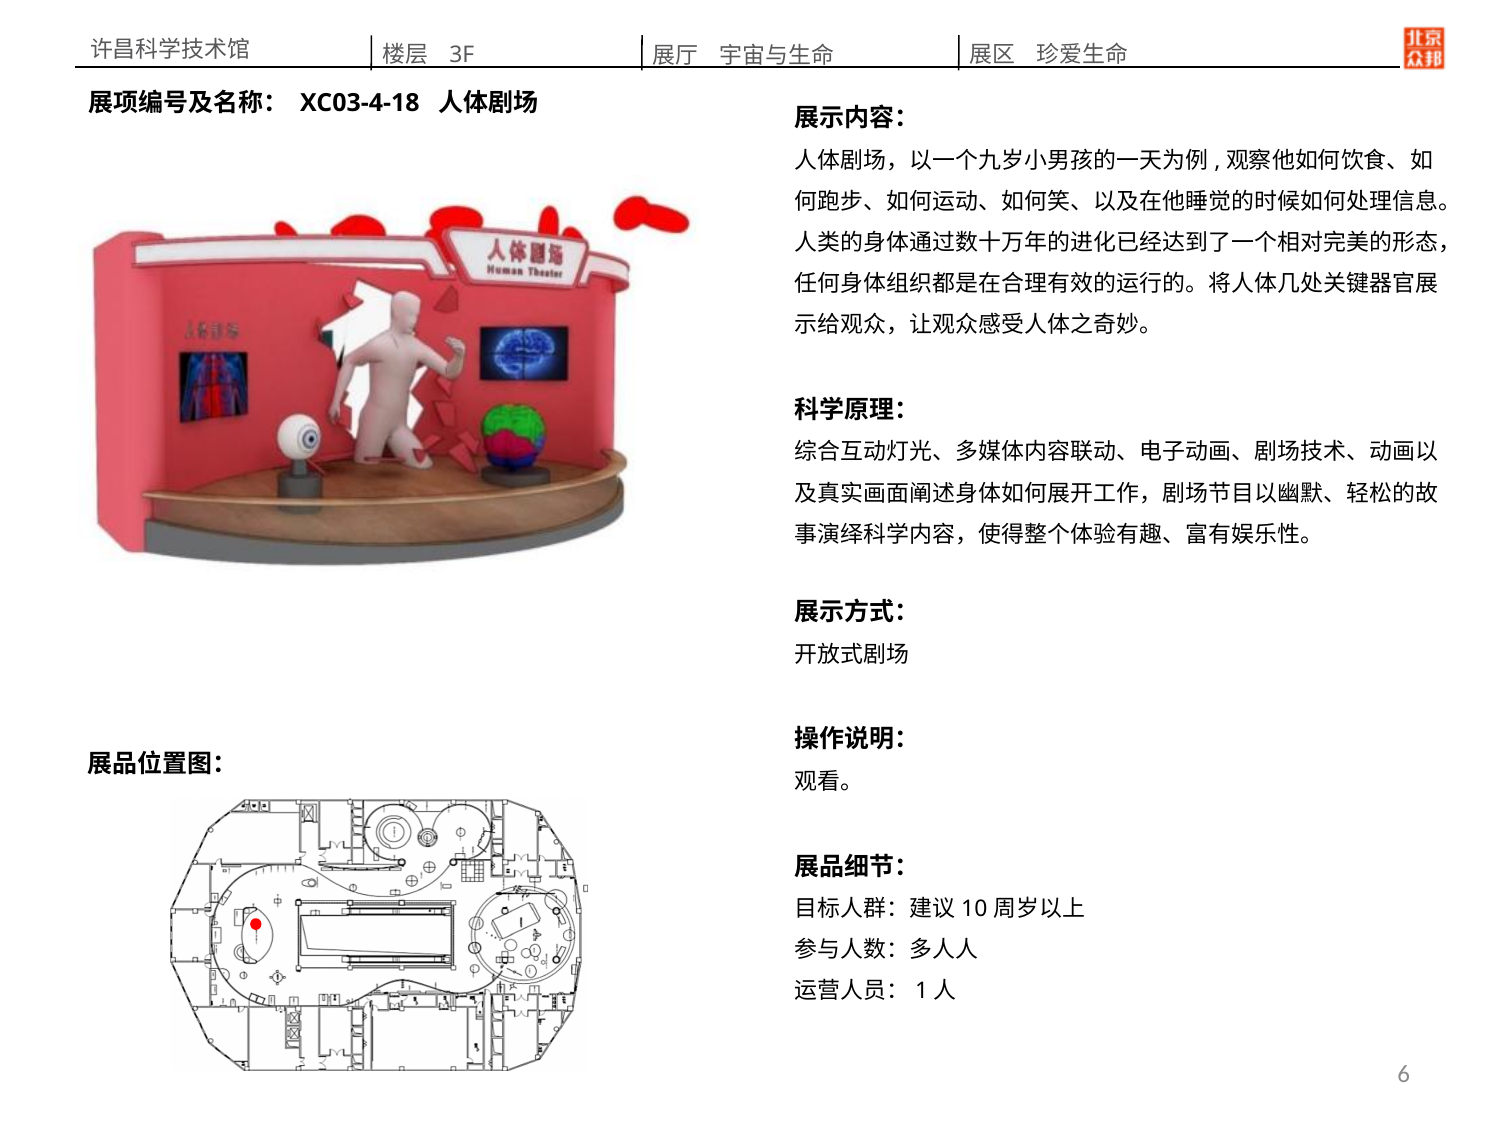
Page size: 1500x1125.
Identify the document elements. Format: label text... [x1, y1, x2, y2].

picture [1400, 21, 1451, 75]
text_box 许昌科学技术馆 [90, 46, 328, 66]
text_box 展厅 宇宙与生命 [652, 26, 923, 66]
text_box 楼层 3F [382, 26, 588, 66]
picture [78, 175, 700, 581]
text_box 展厅 宇宙与生命 [652, 68, 923, 73]
picture [171, 725, 588, 1125]
text_box 展示内容： 人体剧场，以一个九岁小男孩的一天为例,观察他如何饮食、如何跑步、如何运动、如何笑、以及在他睡觉的时候如何处理信息。人类的身体通过数十万年的进化已经达到了一个相对完美的形态，任何身体组织都是在合理有效的运行的。将人体几处关键器官展示给观众，让观众感受人体之奇妙。 科学原理： 综合互动灯光、多媒体内容联动、电子动画、剧场技术、动画以及真实画面阐述身体如何展开工作，剧场节目以幽默、轻松的故事演绎科学内容，使得整个体验有趣、富有娱乐性。 展示方式： 开放式剧场 操作说明： 观看。 展品细节： 目标人群：建议10周岁以上 参与人数：多人人 运营人员：1人 [785, 82, 1462, 1053]
text_box 展区 珍爱生命 [969, 26, 1208, 66]
slide_number 6 [1074, 1042, 1425, 1103]
text_box 展品位置图： [78, 743, 237, 783]
text_box 展区 珍爱生命 [969, 68, 1208, 72]
text_box 楼层 3F [382, 68, 588, 72]
text_box 展项编号及名称： XC03-4-18 人体剧场 [79, 82, 780, 122]
